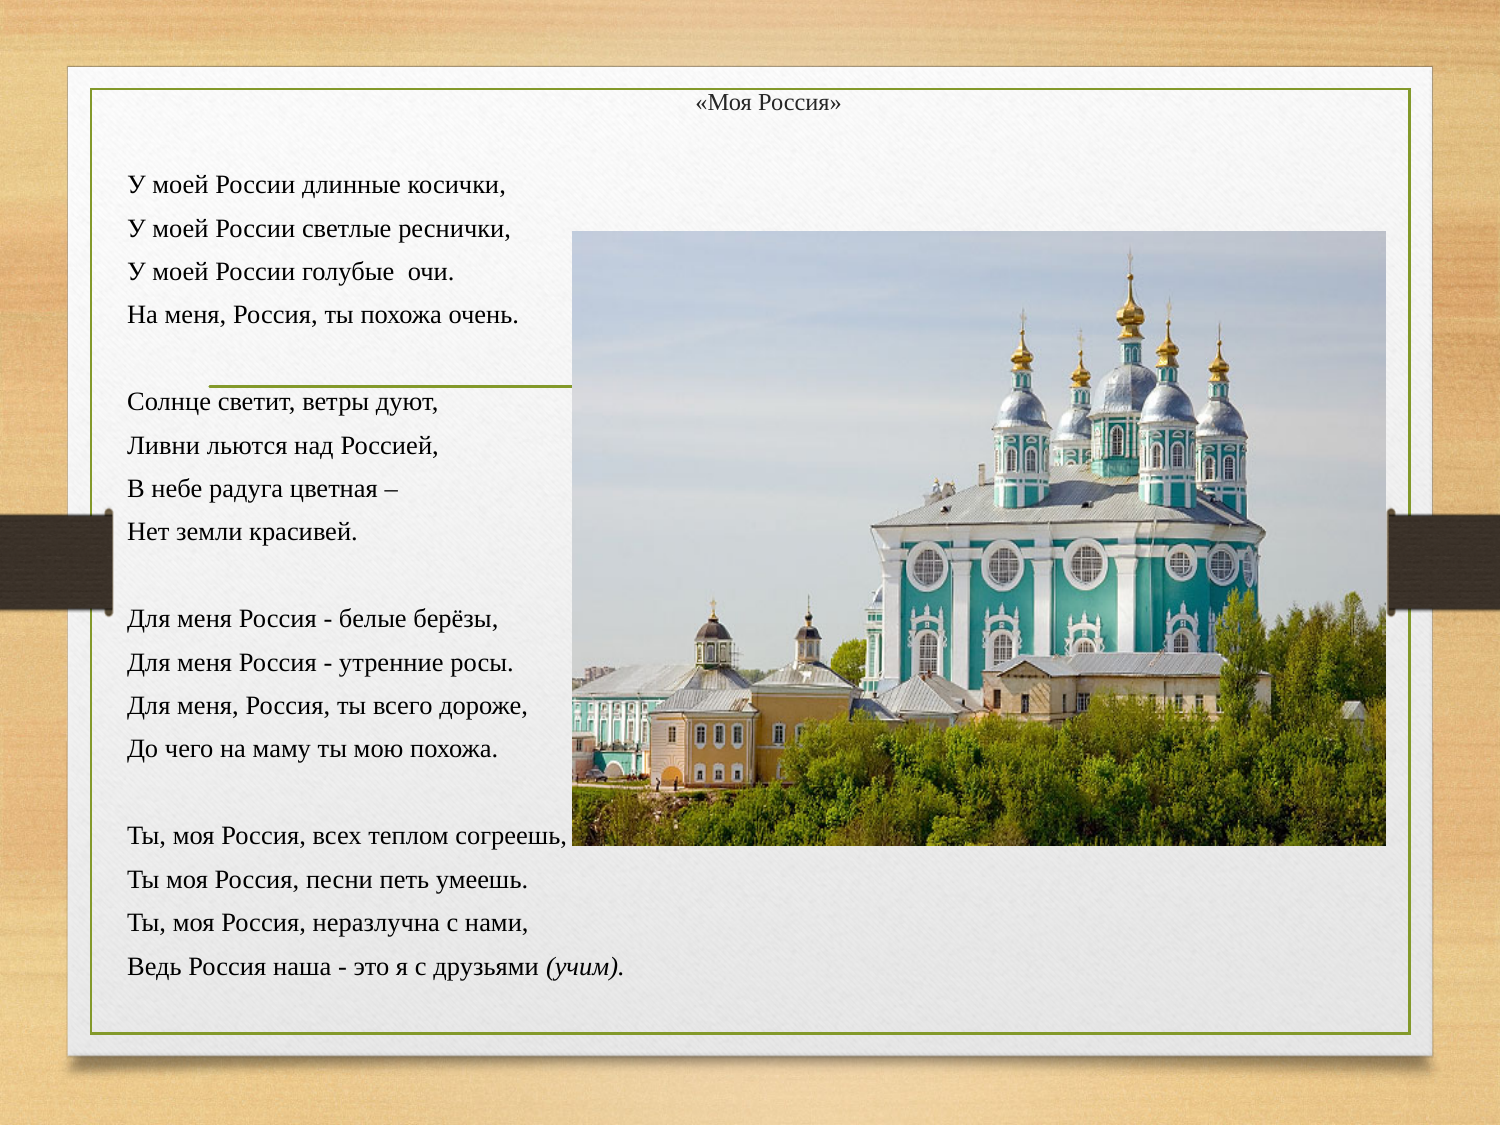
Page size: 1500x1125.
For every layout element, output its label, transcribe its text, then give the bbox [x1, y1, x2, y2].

picture [0, 0, 1500, 1125]
list «Моя Россия» У моей России длинные косички, У моей России светлые реснички, У моей России голубые очи. На меня, Россия, ты похожа очень. Солнце светит, ветры дуют, Ливни льются над Россией, В небе радуга цветная – Нет земли красивей. Для меня Россия - белые берёзы, Для меня Россия - утренние росы. Для меня, Россия, ты всего дороже, До чего на маму ты мою похожа. Ты, моя Россия, всех теплом согреешь, Ты моя Россия, песни петь умеешь. Ты, моя Россия, неразлучна с нами, Ведь Россия наша - это я с друзьями (учим). [112, 78, 1425, 1035]
